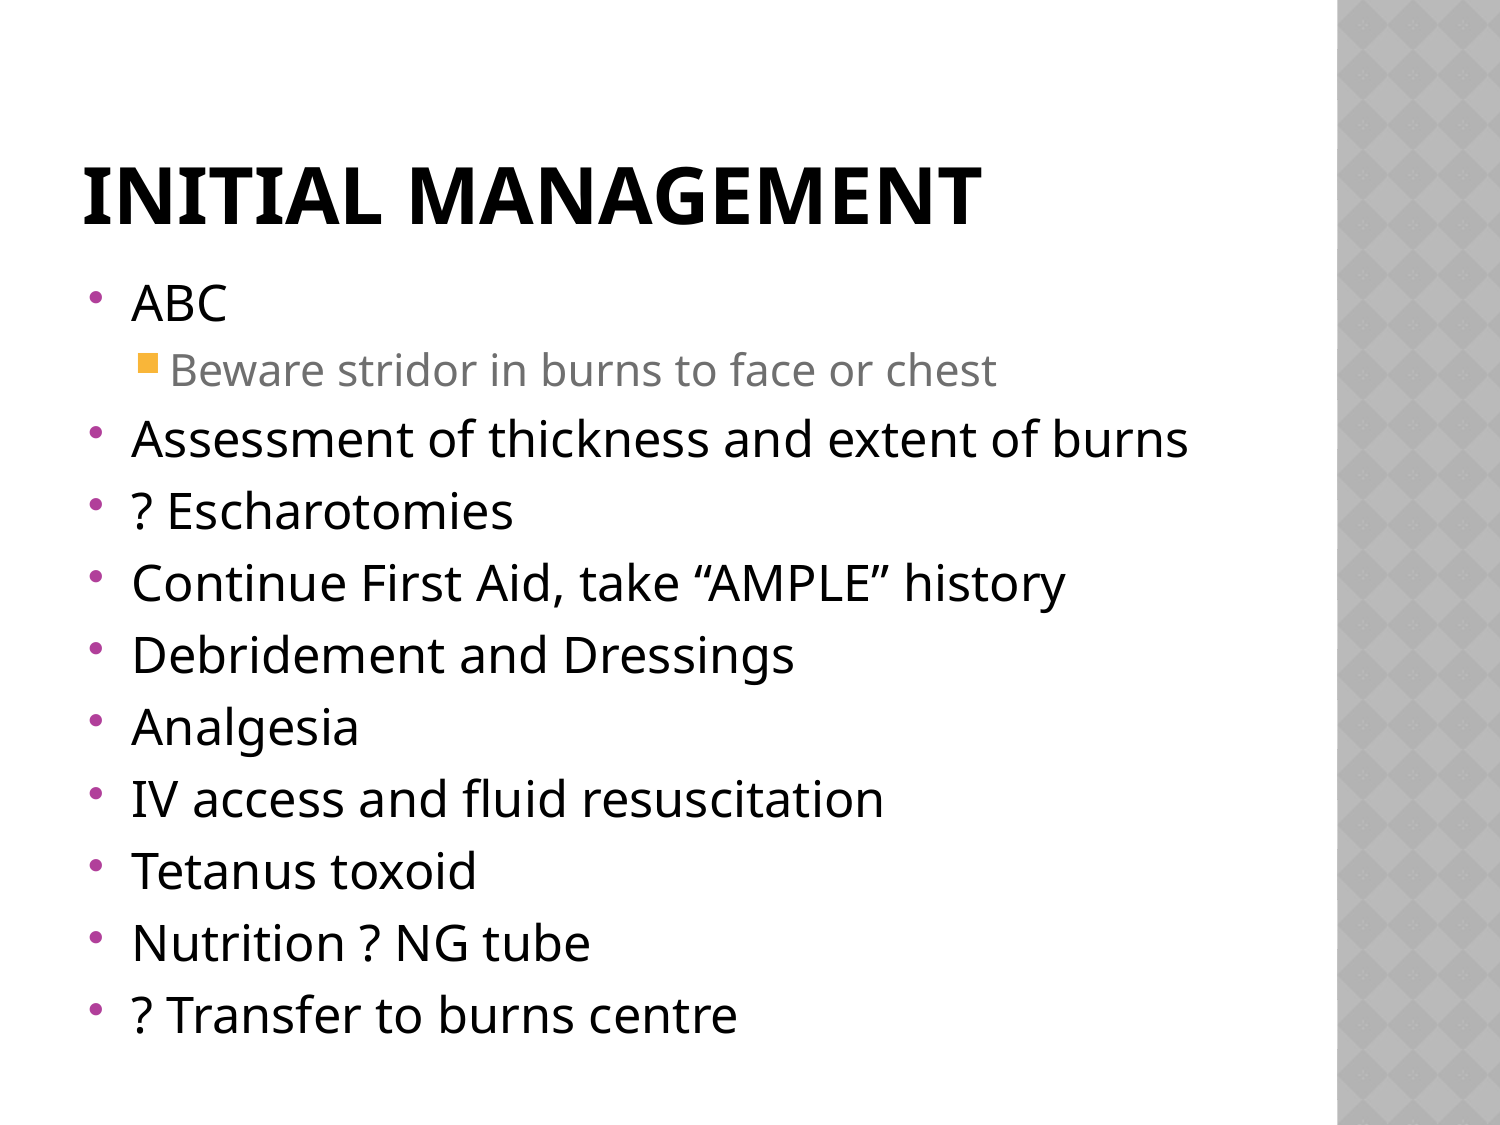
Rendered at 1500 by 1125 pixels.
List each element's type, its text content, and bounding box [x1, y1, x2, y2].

list ABC Beware stridor in burns to face or chest Assessment of thickness and extent of burns ? Escharotomies Continue First Aid, take “AMPLE” history Debridement and Dressings Analgesia IV access and fluid resuscitation Tetanus toxoid Nutrition ? NG tube ? Transfer to burns centre [75, 264, 1263, 1059]
title Initial Management [75, 52, 1263, 240]
